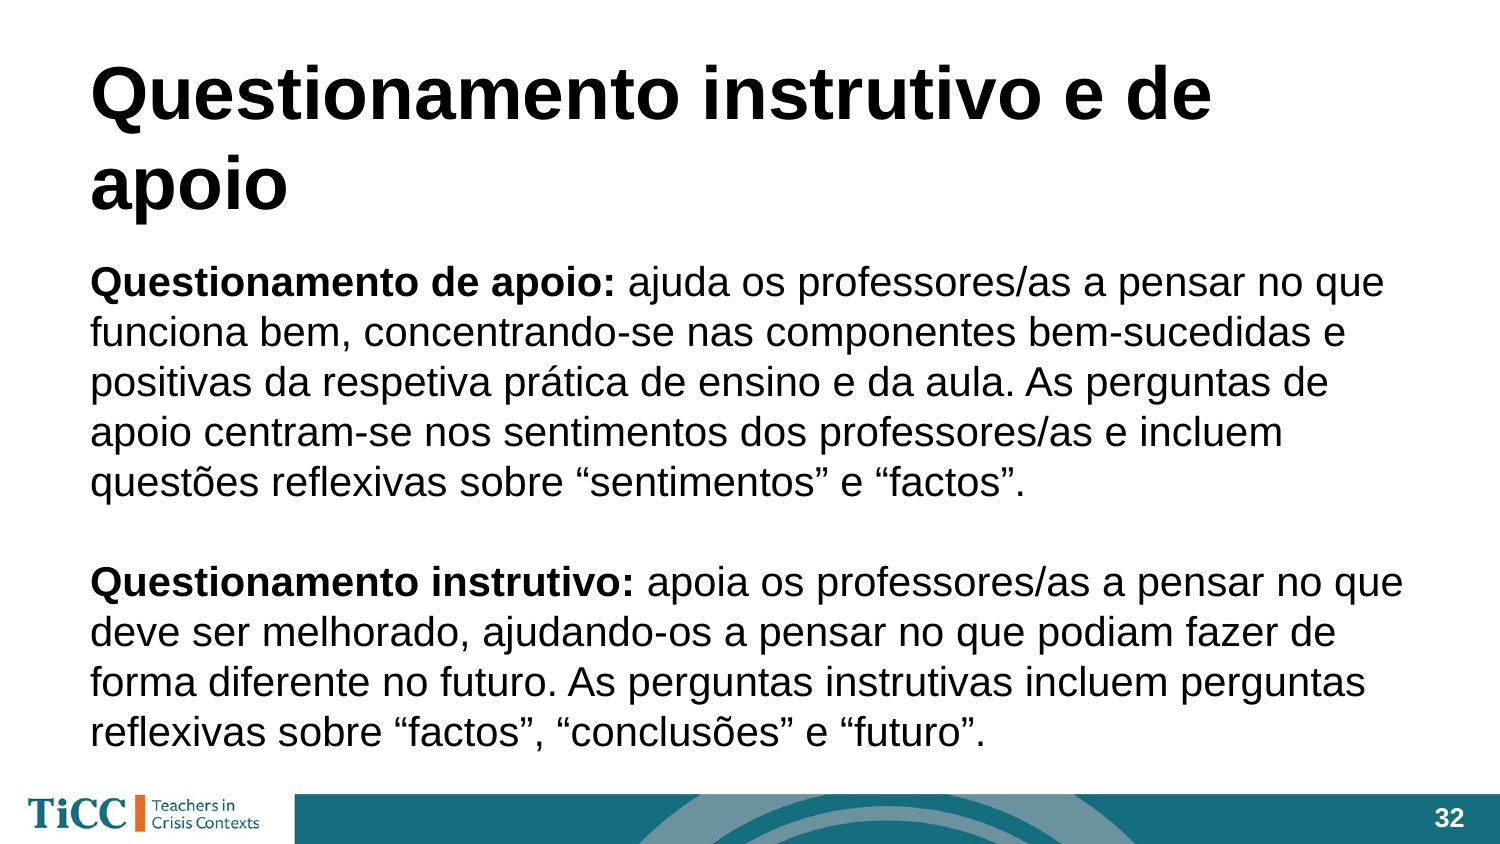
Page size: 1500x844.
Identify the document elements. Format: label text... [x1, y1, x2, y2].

list Questionamento de apoio: ajuda os professores/as a pensar no que funciona bem, concentrando-se nas componentes bem-sucedidas e positivas da respetiva prática de ensino e da aula. As perguntas de apoio centram-se nos sentimentos dos professores/as e incluem questões reflexivas sobre “sentimentos” e “factos”. Questionamento instrutivo: apoia os professores/as a pensar no que deve ser melhorado, ajudando-os a pensar no que podiam fazer de forma diferente no futuro. As perguntas instrutivas incluem perguntas reflexivas sobre “factos”, “conclusões” e “futuro”. [75, 239, 1425, 808]
slide_number ‹#› [1389, 784, 1480, 844]
picture [0, 0, 1500, 844]
title Questionamento instrutivo e de apoio [75, 52, 1425, 239]
